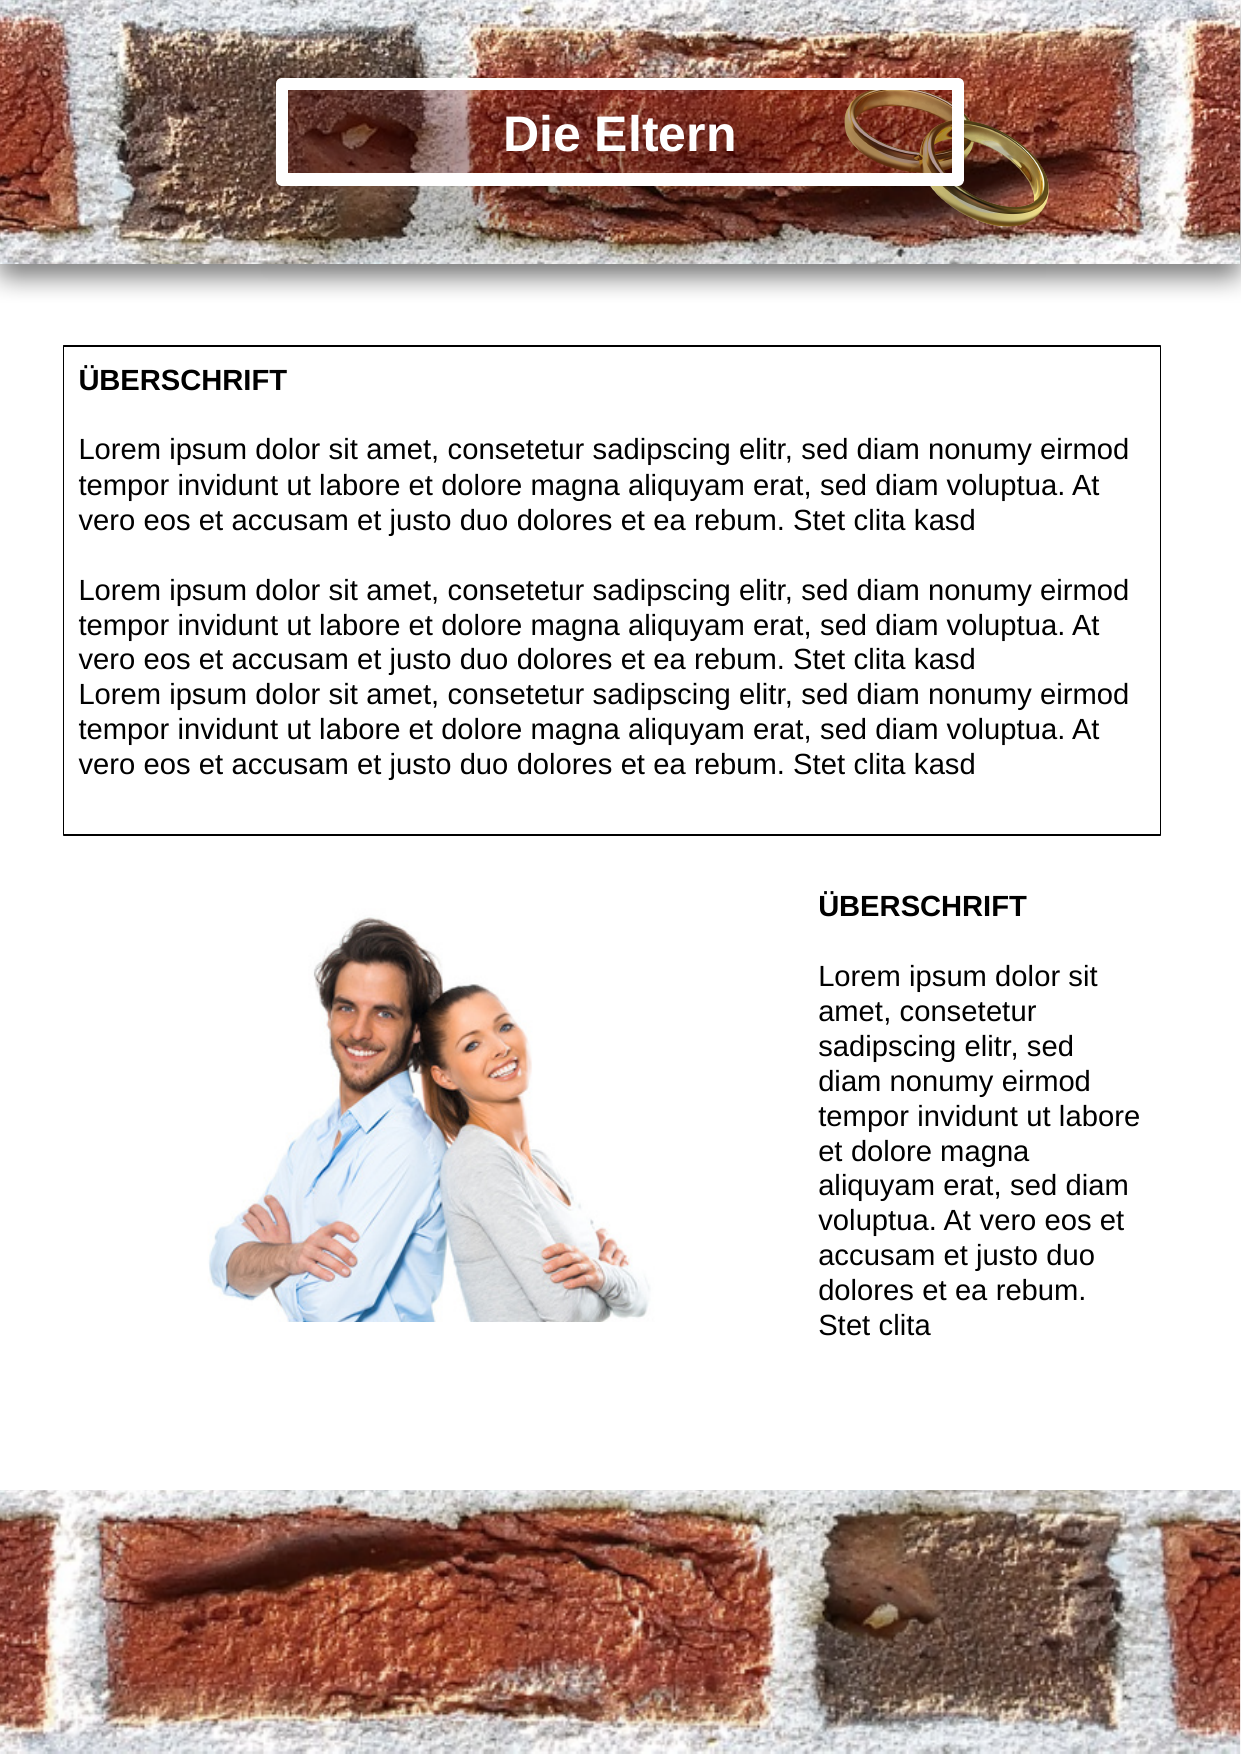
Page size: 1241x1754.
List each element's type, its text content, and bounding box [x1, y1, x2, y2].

text_box ÜBERSCHRIFT Lorem ipsum dolor sit amet, consetetur sadipscing elitr, sed diam nonumy eirmod tempor invidunt ut labore et dolore magna aliquyam erat, sed diam voluptua. At vero eos et accusam et justo duo dolores et ea rebum. Stet clita [803, 872, 1161, 1322]
picture [0, 0, 1241, 264]
text_box ÜBERSCHRIFT Lorem ipsum dolor sit amet, consetetur sadipscing elitr, sed diam nonumy eirmod tempor invidunt ut labore et dolore magna aliquyam erat, sed diam voluptua. At vero eos et accusam et justo duo dolores et ea rebum. Stet clita kasd Lorem ipsum dolor sit amet, consetetur sadipscing elitr, sed diam nonumy eirmod tempor invidunt ut labore et dolore magna aliquyam erat, sed diam voluptua. At vero eos et accusam et justo duo dolores et ea rebum. Stet clita kasd Lorem ipsum dolor sit amet, consetetur sadipscing elitr, sed diam nonumy eirmod tempor invidunt ut labore et dolore magna aliquyam erat, sed diam voluptua. At vero eos et accusam et justo duo dolores et ea rebum. Stet clita kasd [63, 346, 1161, 836]
picture [0, 1490, 1241, 1754]
picture [63, 871, 761, 1322]
